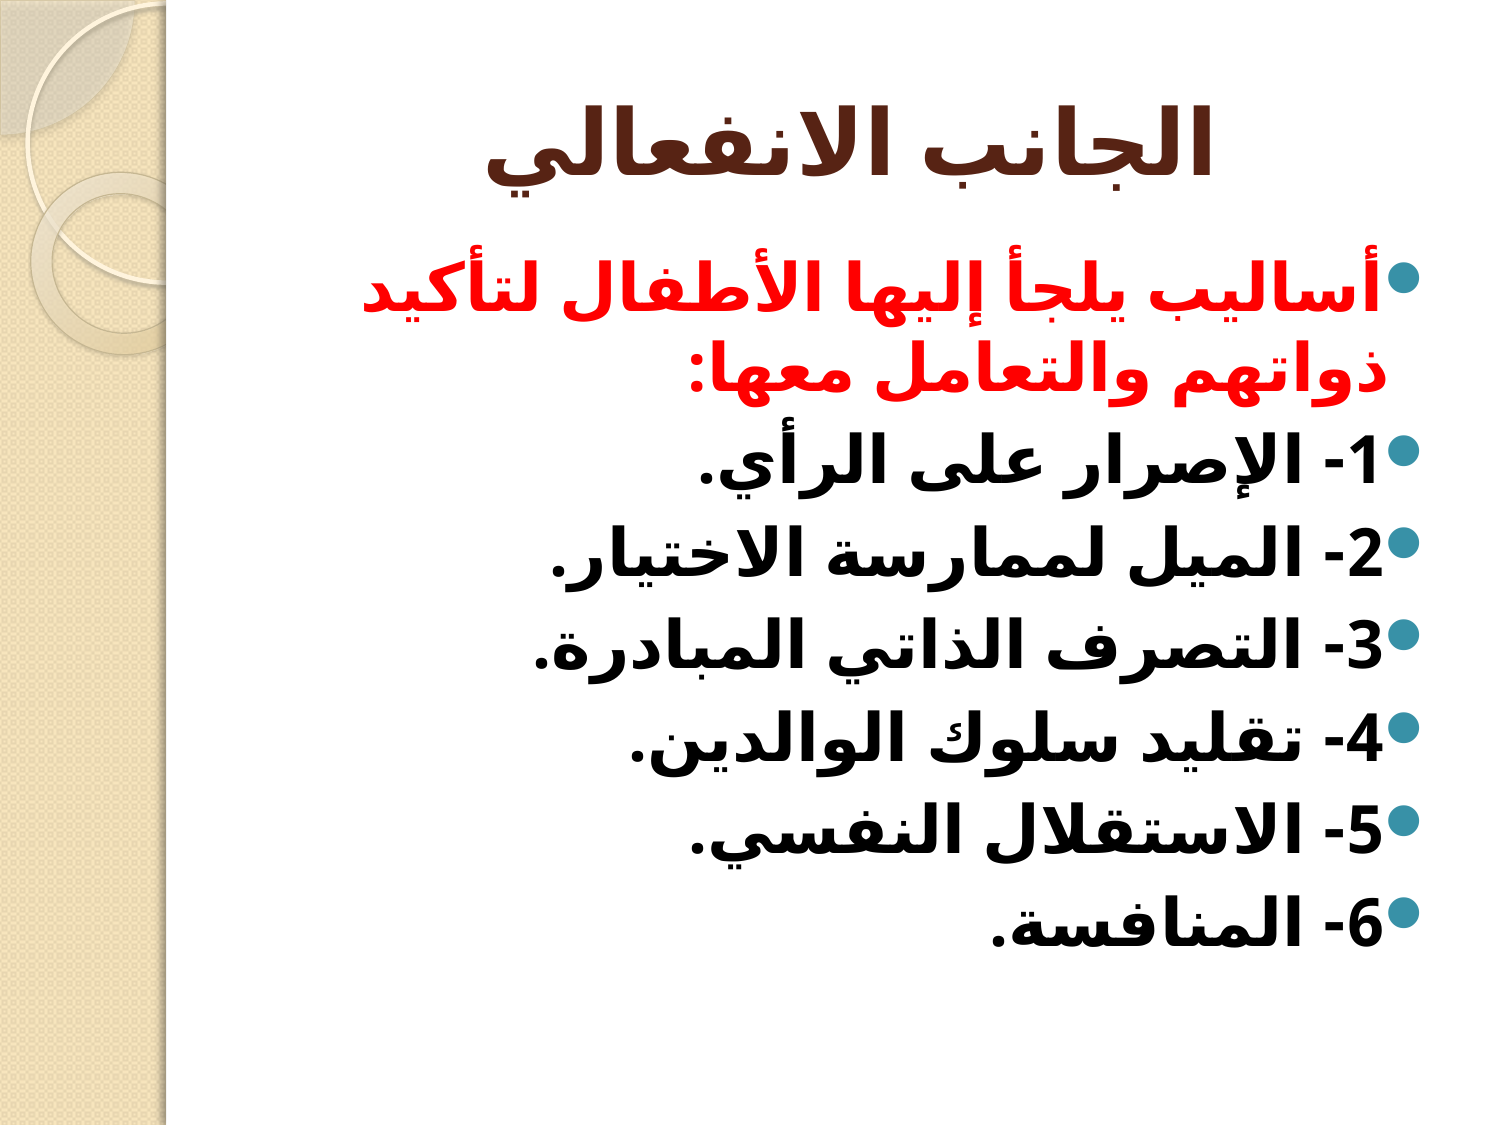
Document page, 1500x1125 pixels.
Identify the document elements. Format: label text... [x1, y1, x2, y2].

title الجانب الانفعالي [235, 45, 1466, 233]
list أساليب يلجأ إليها الأطفال لتأكيد ذواتهم والتعامل معها: 1- الإصرار على الرأي. 2- الميل لممارسة الاختيار. 3- التصرف الذاتي المبادرة. 4- تقليد سلوك الوالدين. 5- الاستقلال النفسي. 6- المنافسة. [235, 237, 1466, 1025]
